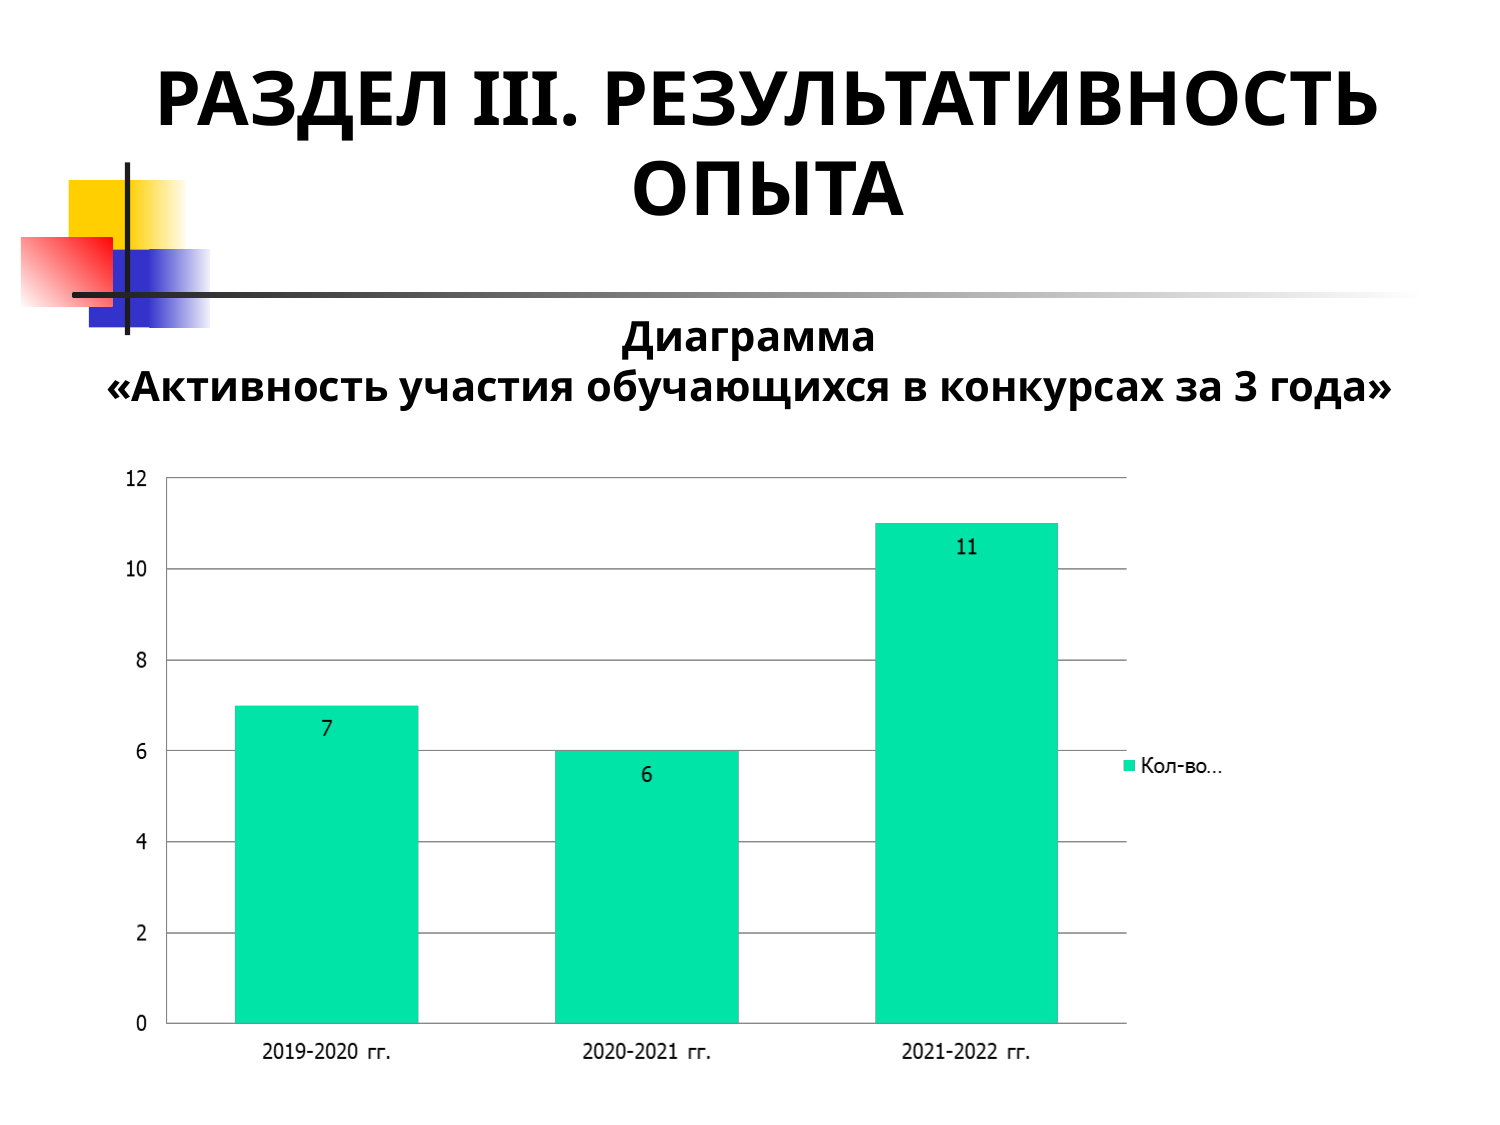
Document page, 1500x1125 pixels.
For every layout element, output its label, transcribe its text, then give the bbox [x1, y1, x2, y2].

text_box РАЗДЕЛ III. РЕЗУЛЬТАТИВНОСТЬ ОПЫТА [112, 42, 1424, 238]
text_box Диаграмма «Активность участия обучающихся в конкурсах за 3 года» [76, 302, 1424, 418]
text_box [103, 447, 1409, 1085]
